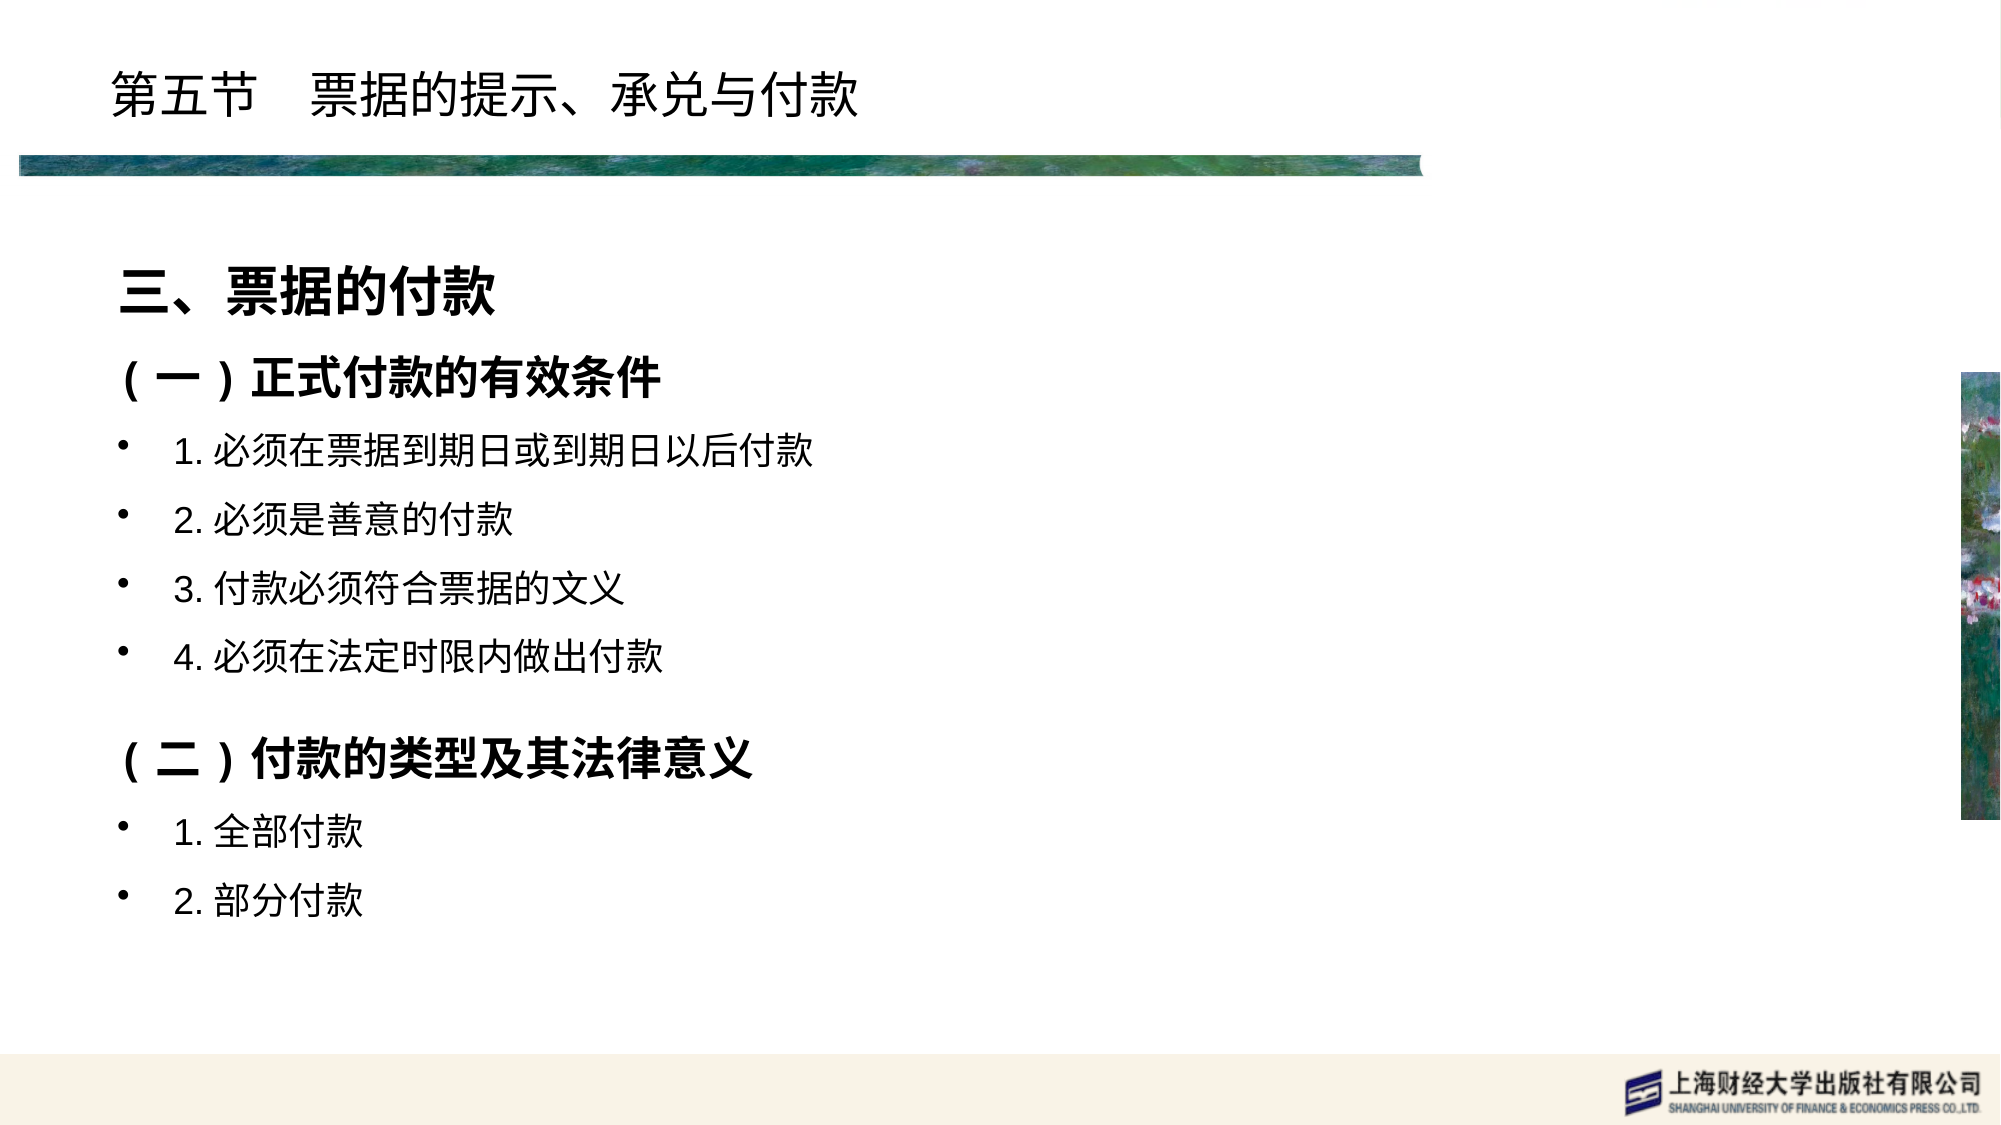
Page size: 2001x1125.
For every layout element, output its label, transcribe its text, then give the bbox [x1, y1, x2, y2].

list 三、票据的付款 (一)正式付款的有效条件 1.必须在票据到期日或到期日以后付款 2.必须是善意的付款 3.付款必须符合票据的文义 4.必须在法定时限内做出付款 (二)付款的类型及其法律意义 1.全部付款 2.部分付款 [102, 233, 1898, 1032]
title 第五节 票据的提示、承兑与付款 [94, 42, 1451, 146]
picture [0, 0, 2001, 1125]
